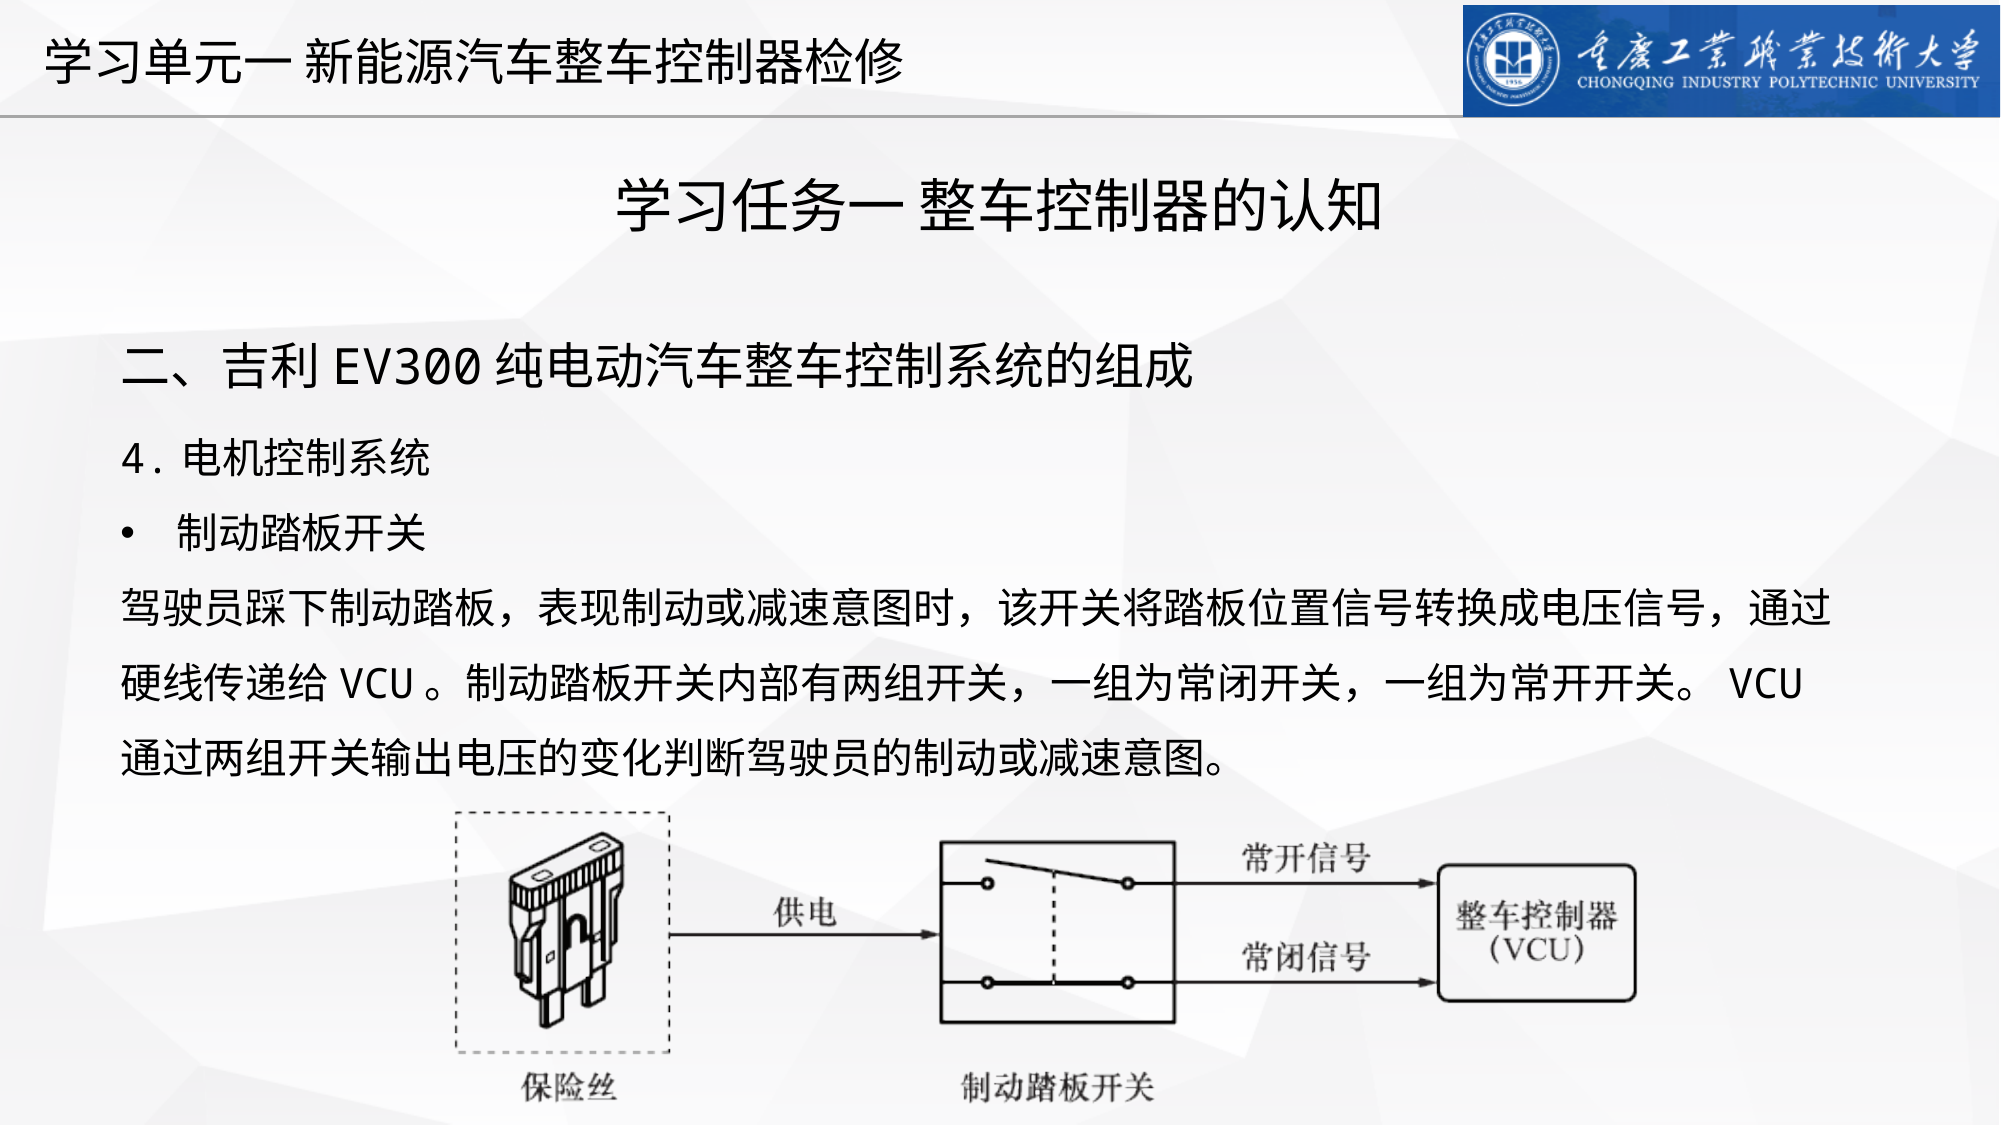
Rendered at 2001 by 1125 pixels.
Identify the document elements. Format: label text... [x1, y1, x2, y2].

picture [0, 0, 2001, 117]
text_box 二、吉利EV300纯电动汽车整车控制系统的组成 [105, 297, 1662, 399]
picture [0, 118, 1999, 1125]
text_box 4.电机控制系统 制动踏板开关 驾驶员踩下制动踏板，表现制动或减速意图时，该开关将踏板位置信号转换成电压信号，通过硬线传递给VCU。制动踏板开关内部有两组开关，一组为常闭开关，一组为常开开关。VCU通过两组开关输出电压的变化判断驾驶员的制动或减速意图。 [105, 399, 1849, 790]
text_box 学习任务一 整车控制器的认知 [433, 161, 1567, 247]
